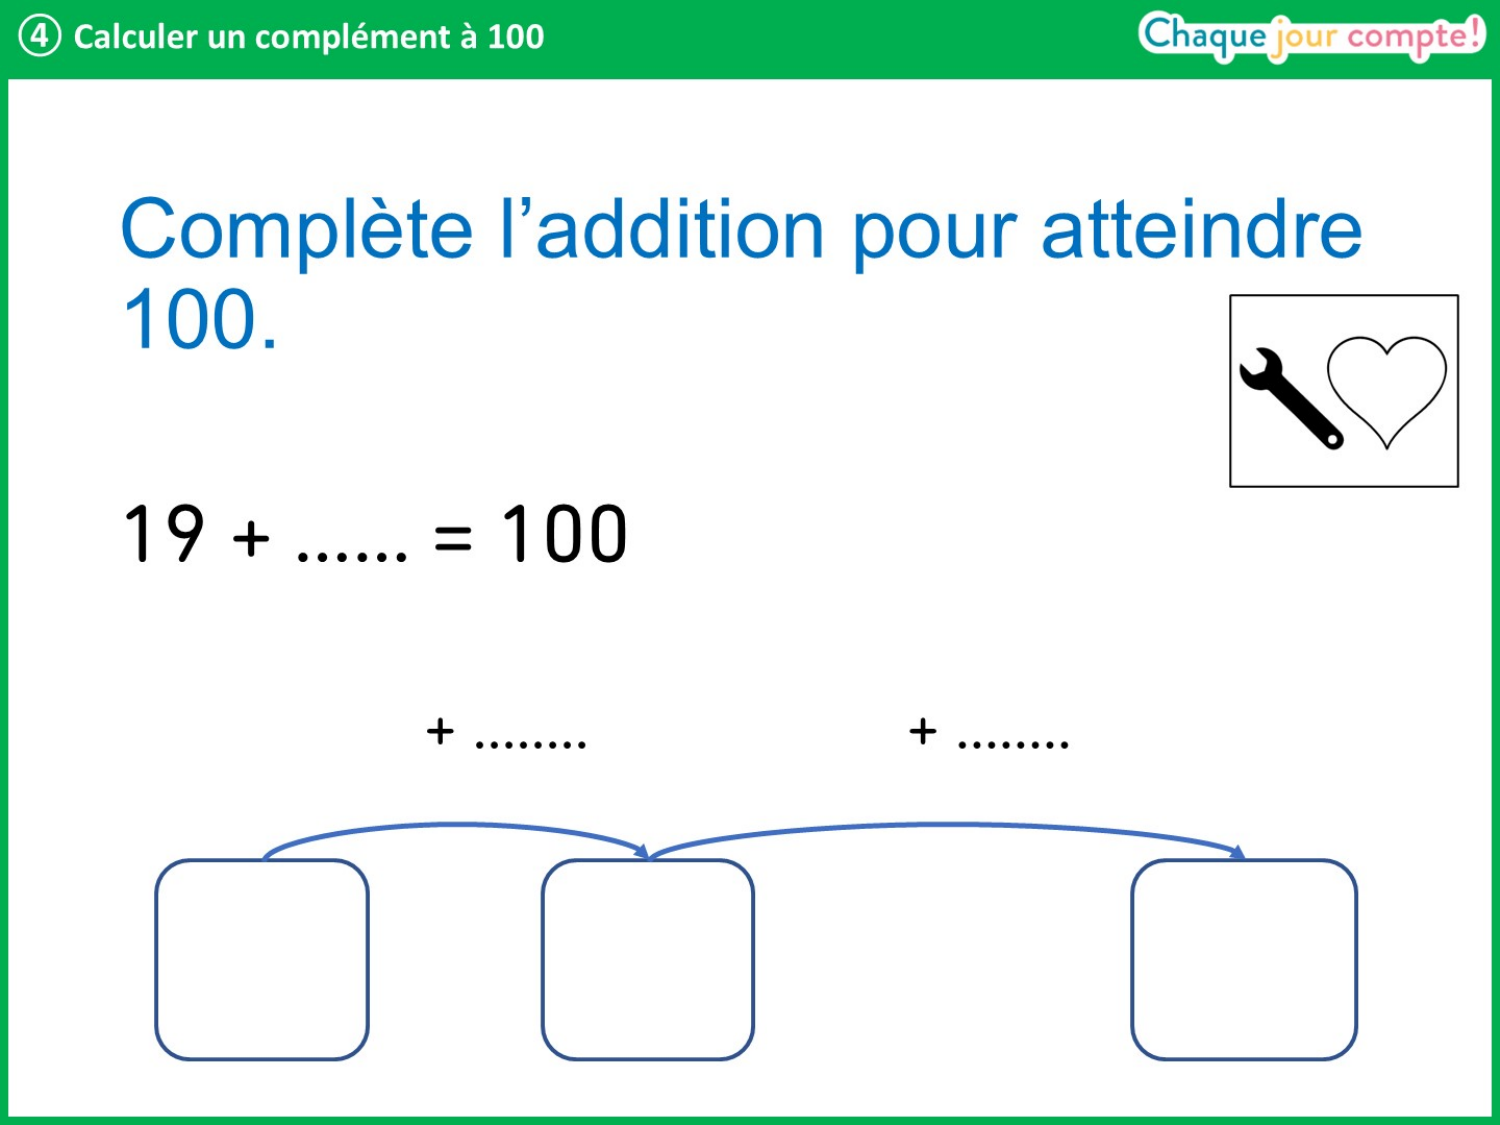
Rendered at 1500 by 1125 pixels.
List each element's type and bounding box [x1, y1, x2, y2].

list [0, 0, 1500, 1125]
